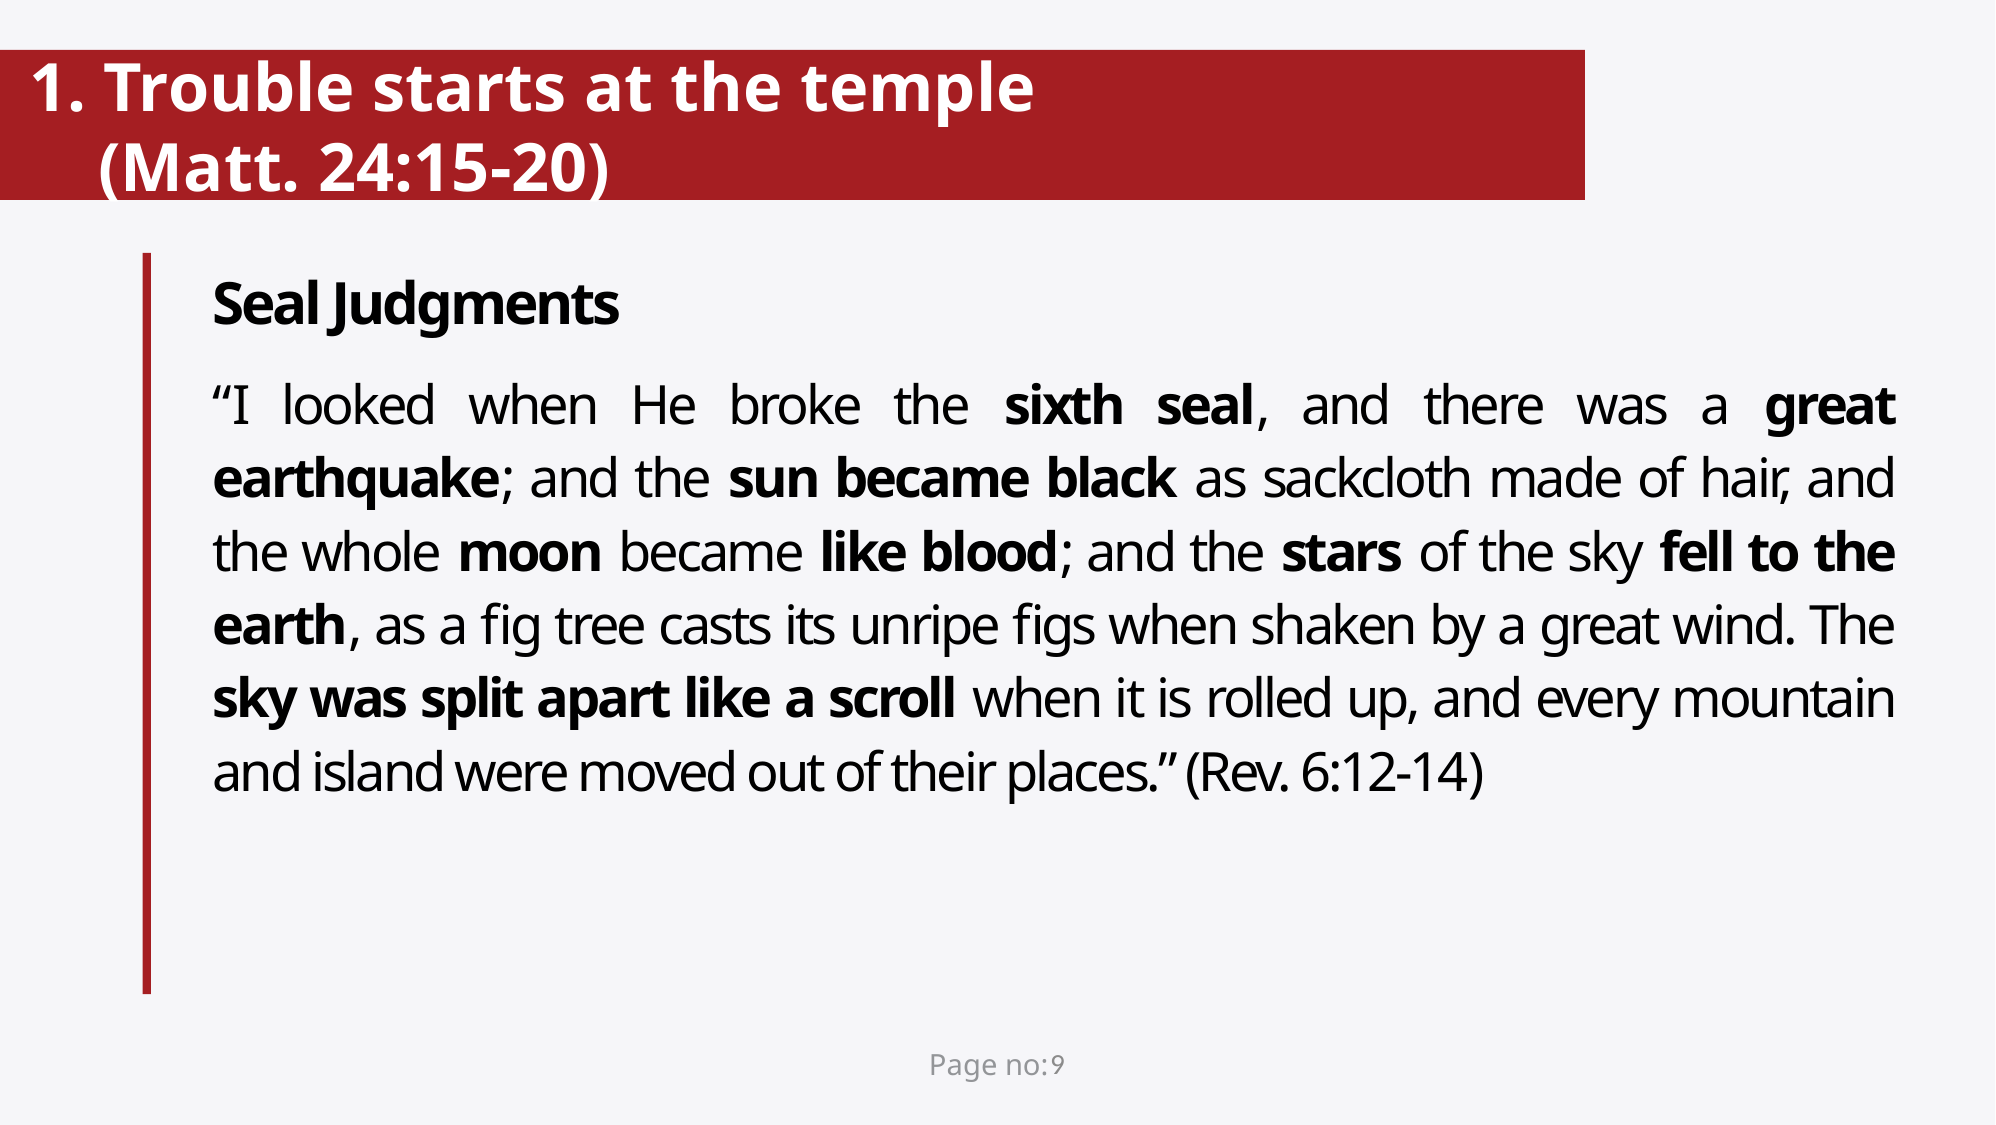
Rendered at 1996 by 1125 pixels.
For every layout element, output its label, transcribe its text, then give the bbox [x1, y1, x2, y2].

subtitle Seal Judgments “I looked when He broke the sixth seal, and there was a great earthquake; and the sun became black as sackcloth made of hair, and the whole moon became like blood; and the stars of the sky fell to the earth, as a fig tree casts its unripe figs when shaken by a great wind. The sky was split apart like a scroll when it is rolled up, and every mountain and island were moved out of their places.” (Rev. 6:12-14) [197, 249, 1910, 1000]
title 1. Trouble starts at the temple (Matt. 24:15-20) [14, 62, 1810, 188]
